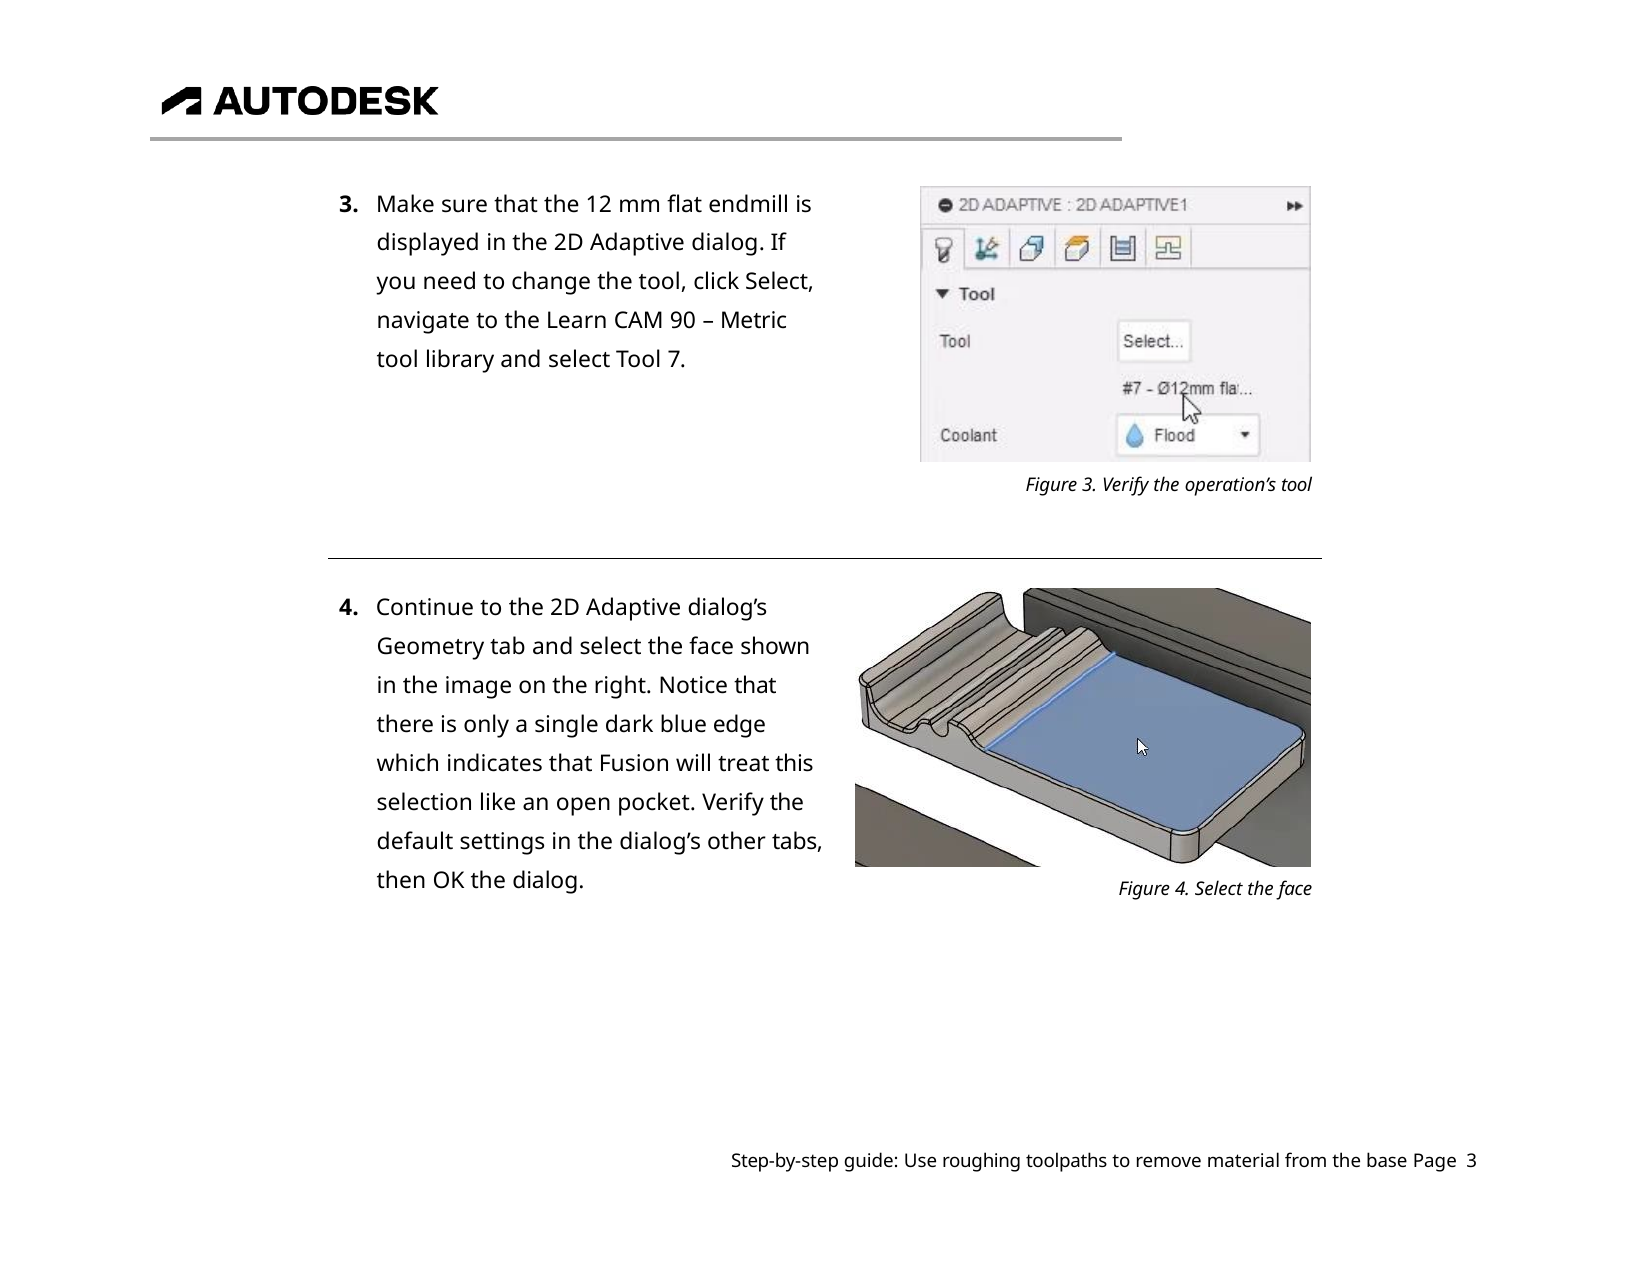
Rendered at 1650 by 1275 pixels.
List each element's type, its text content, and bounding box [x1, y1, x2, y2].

table_header Figure 3. Verify the operation’s tool [843, 187, 1322, 558]
picture [919, 186, 1311, 462]
table_cell 4. Continue to the 2D Adaptive dialog’s Geometry tab and select the face shown in the image on the right. Notice that there is only a single dark blue edge which indicates that Fusion will treat this selection like an open pocket. Verify the default settings in the dialog’s other tabs, then OK the dialog. [328, 559, 843, 913]
picture [161, 86, 439, 115]
picture [854, 588, 1311, 867]
table_cell Figure 4. Select the face [843, 559, 1322, 913]
table_header 3. Make sure that the 12 mm flat endmill is displayed in the 2D Adaptive dialog. If you need to change the tool, click Select, navigate to the Learn CAM 90 – Metric tool library and select Tool 7. [328, 187, 843, 558]
slide_number Step-by-step guide: Use roughing toolpaths to remove material from the base Page 10 [729, 1145, 1509, 1275]
